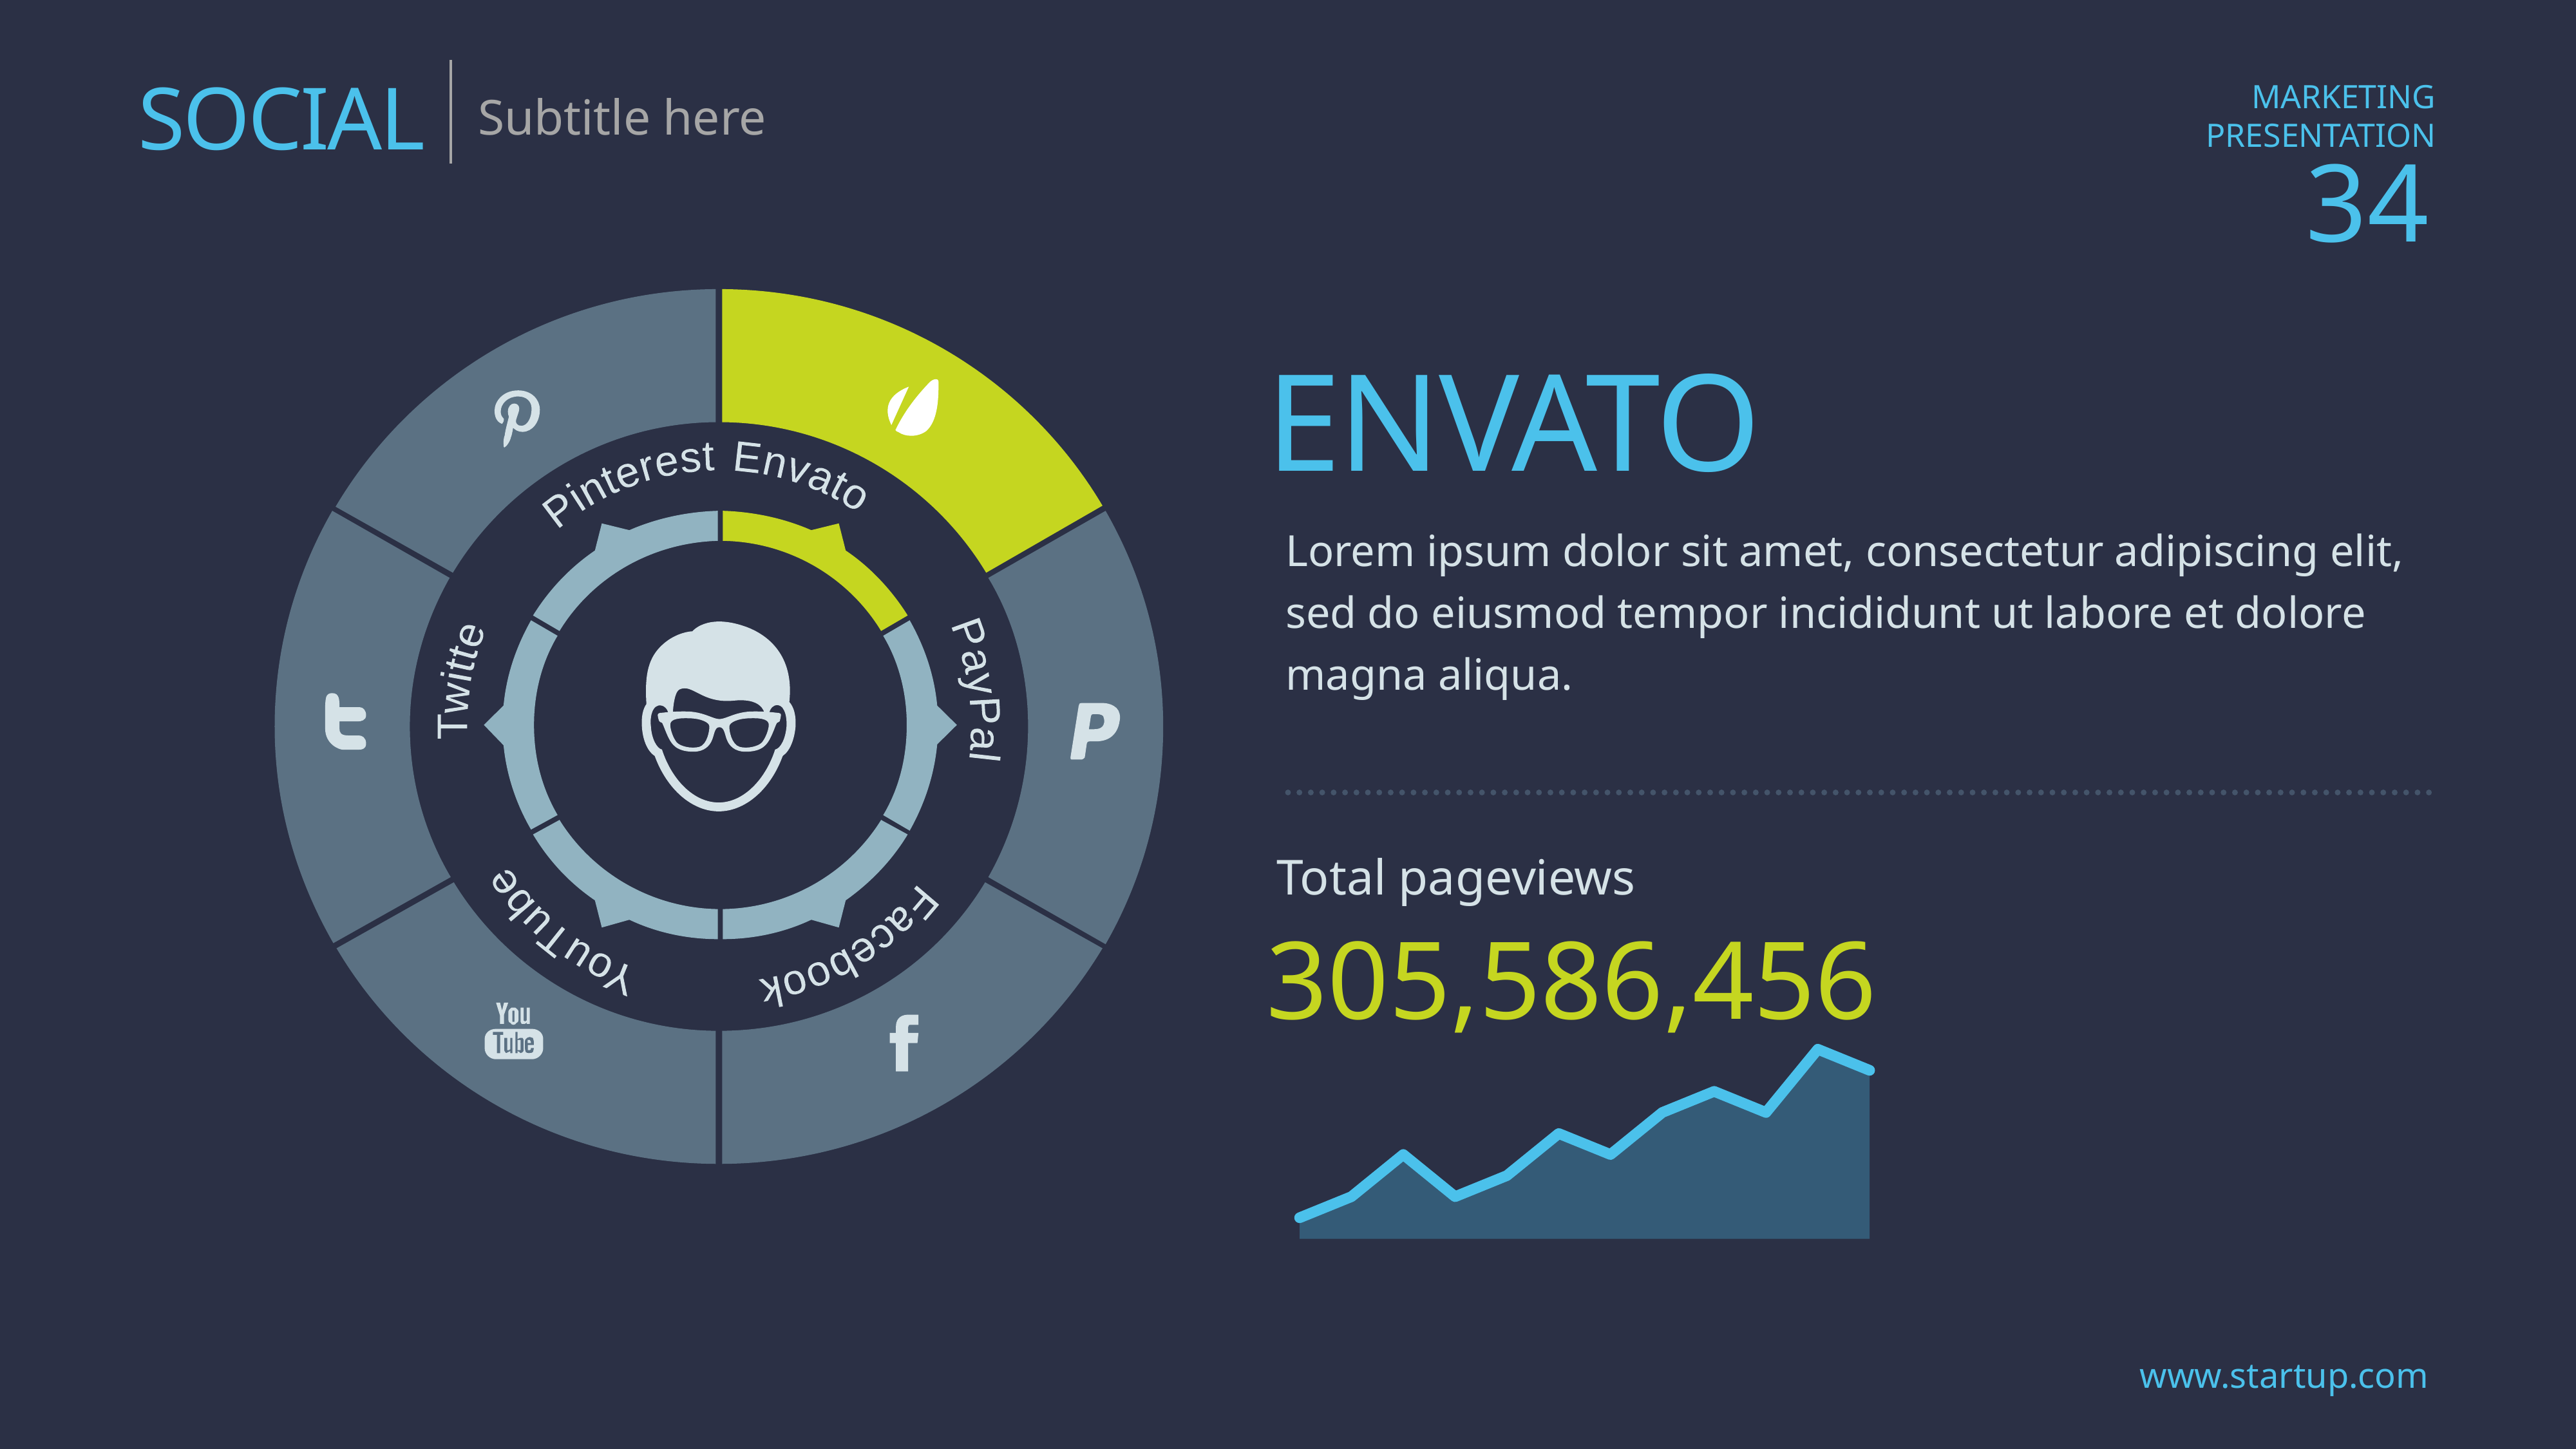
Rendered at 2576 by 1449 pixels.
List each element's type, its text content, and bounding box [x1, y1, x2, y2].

text_box 305,586,456 [1266, 912, 1878, 1023]
text_box Total pageviews [1276, 846, 1636, 905]
text_box Lorem ipsum dolor sit amet, consectetur adipiscing elit, sed do eiusmod tempor incididunt ut labore et dolore magna aliqua. [1285, 513, 2429, 699]
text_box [484, 1002, 544, 1059]
text_box Subtitle here [468, 81, 777, 149]
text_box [274, 289, 1164, 1164]
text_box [883, 377, 939, 437]
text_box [484, 511, 957, 940]
chart [1260, 1023, 1909, 1244]
text_box ENVATO [1266, 337, 1761, 498]
text_box SOCIAL [138, 63, 426, 167]
